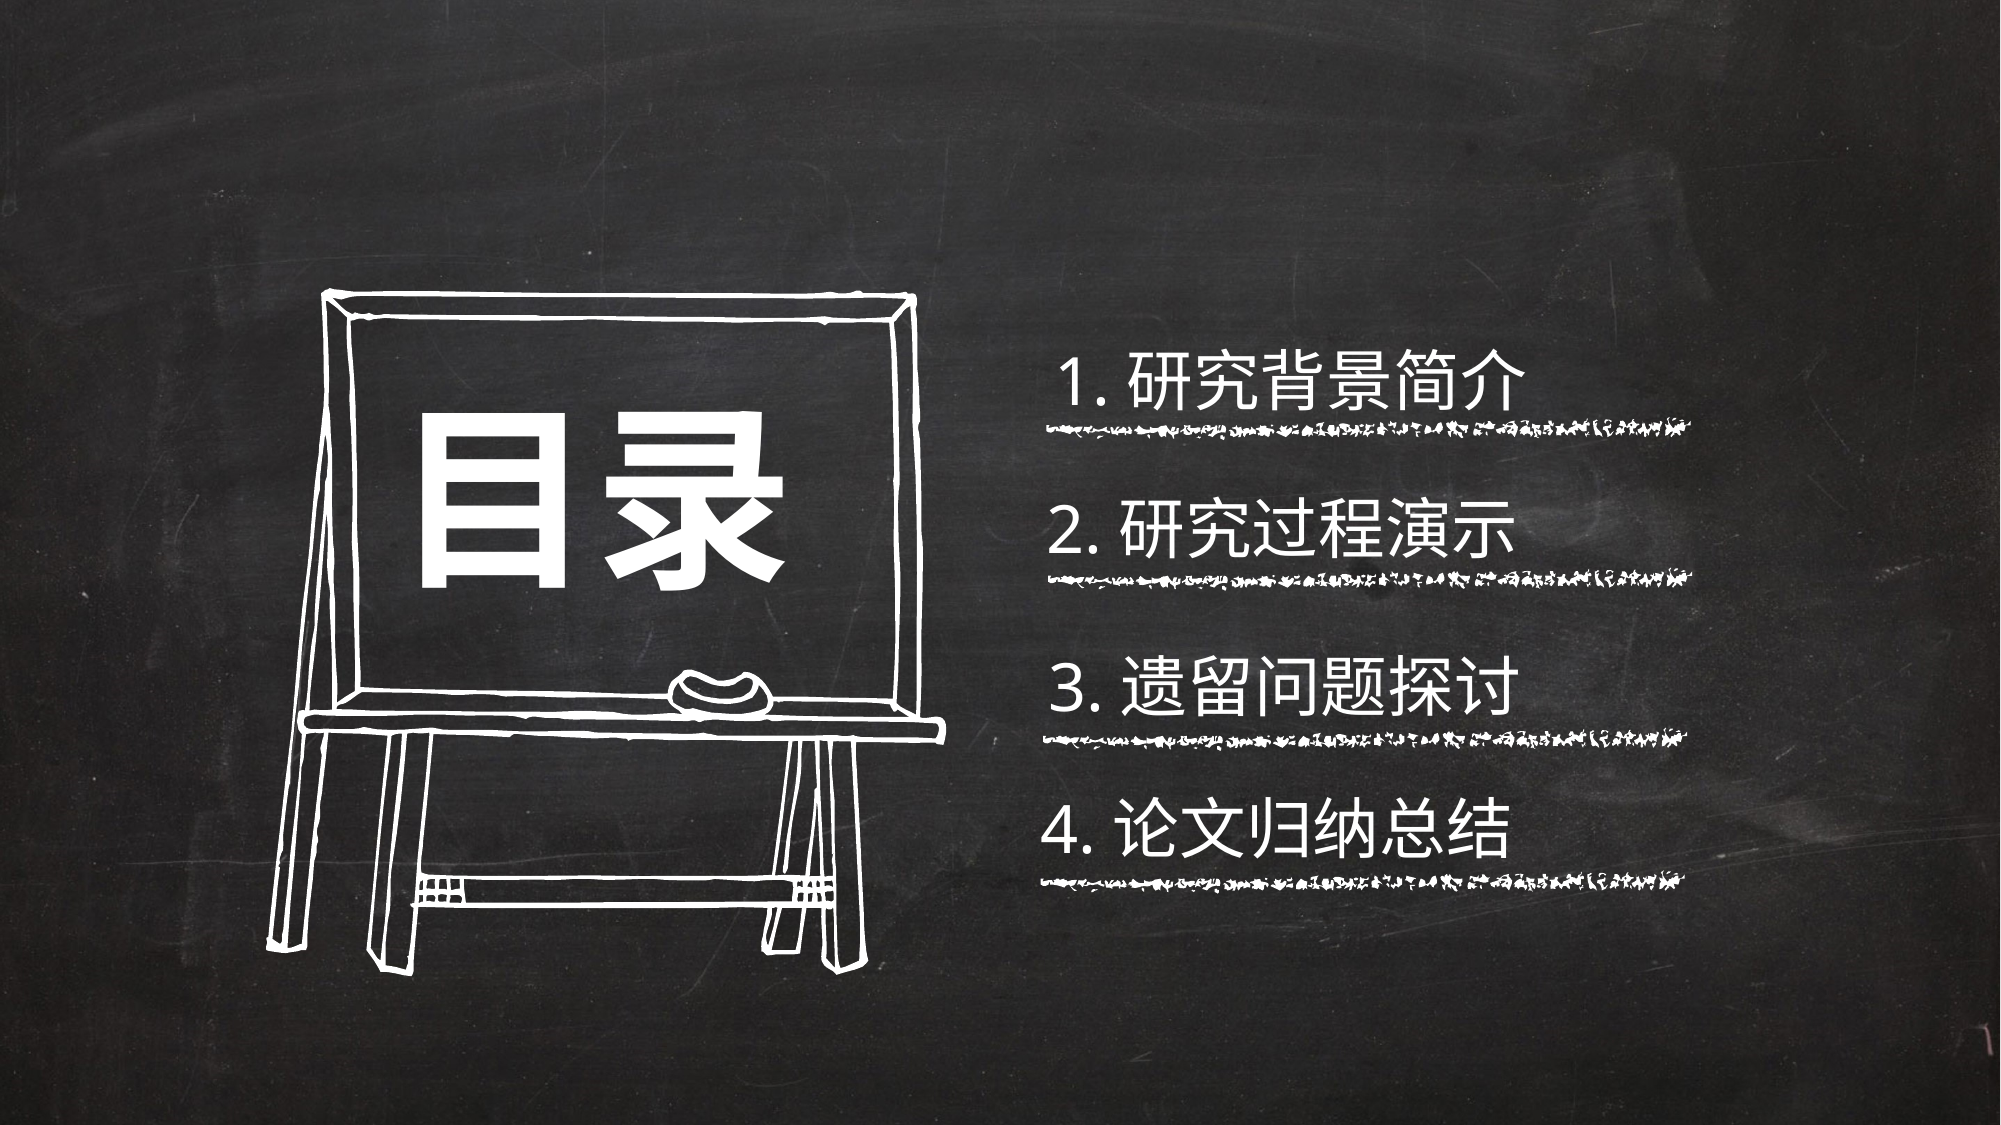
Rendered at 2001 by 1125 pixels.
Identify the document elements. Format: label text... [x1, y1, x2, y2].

text_box [266, 288, 947, 977]
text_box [1043, 725, 1688, 751]
picture [0, 0, 2001, 1125]
text_box 2.研究过程演示 [1031, 478, 1685, 574]
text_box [1040, 868, 1685, 894]
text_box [1046, 414, 1691, 441]
text_box 1.研究背景简介 [1039, 331, 1691, 427]
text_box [1048, 565, 1693, 591]
text_box 目录 [379, 365, 833, 620]
text_box 4.论文归纳总结 [1025, 779, 1679, 875]
text_box 3.遗留问题探讨 [1033, 636, 1685, 732]
